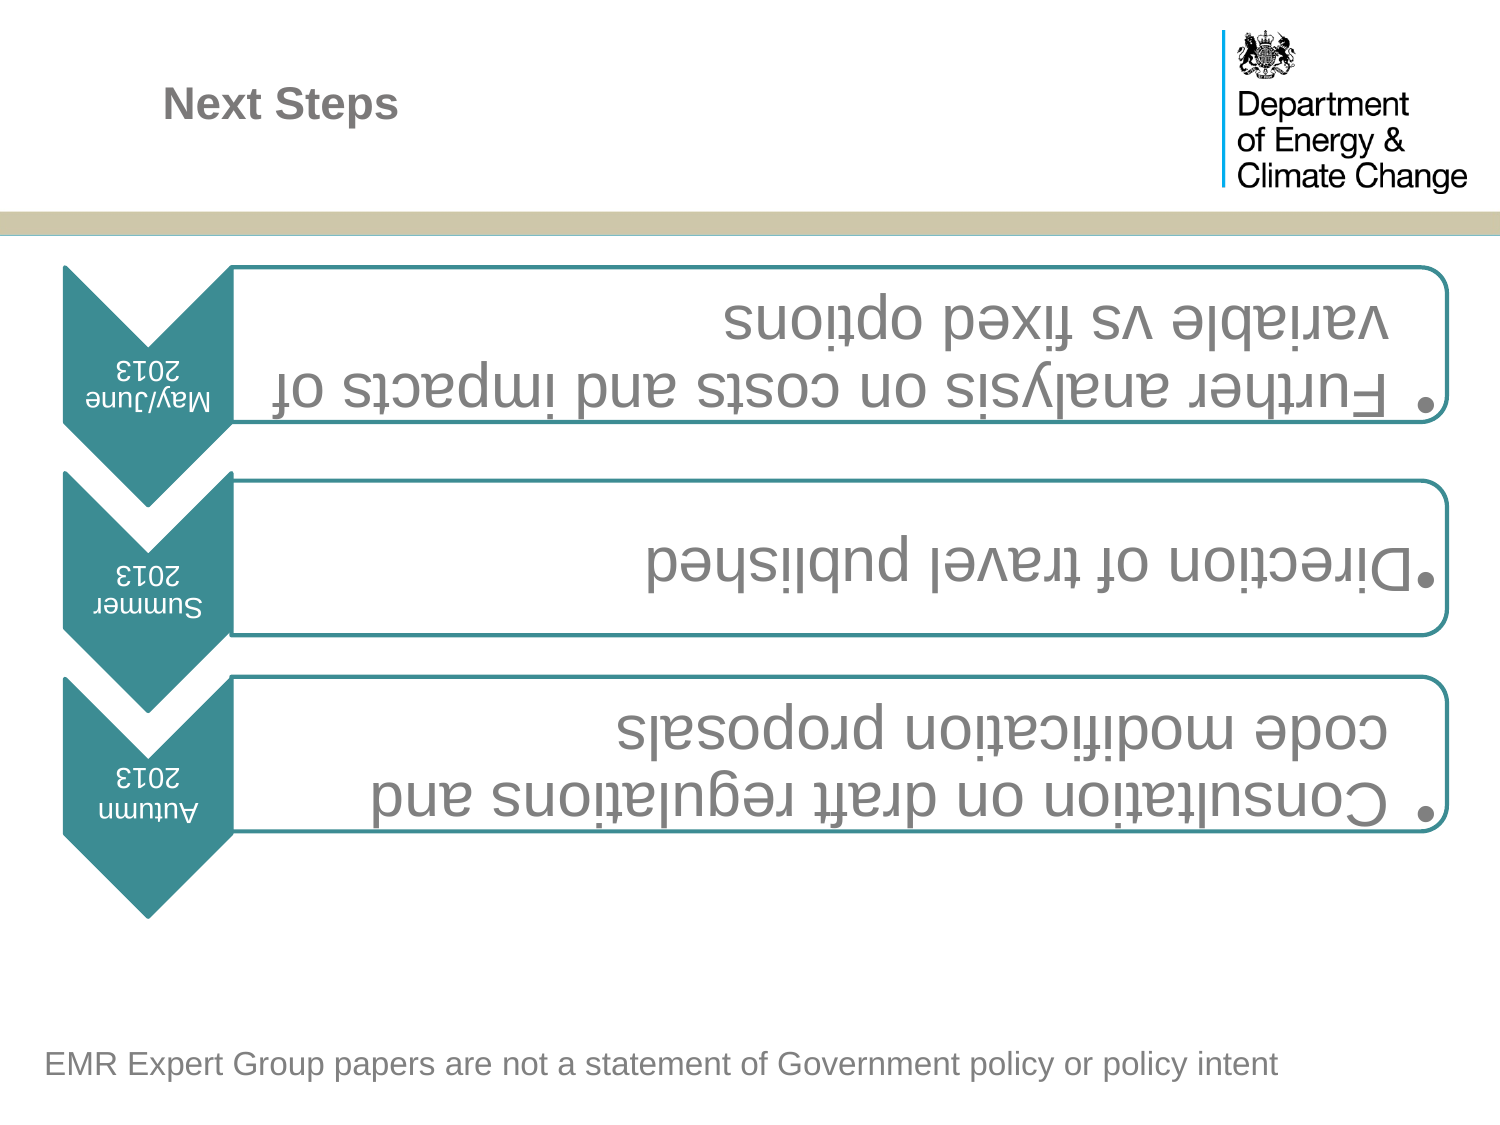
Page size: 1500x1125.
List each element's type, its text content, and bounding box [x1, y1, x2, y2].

text_box EMR Expert Group papers are not a statement of Government policy or policy intent [29, 1034, 1500, 1090]
picture [1222, 30, 1467, 194]
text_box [64, 266, 1448, 918]
title Next Steps [147, 66, 1034, 150]
picture [0, 208, 1500, 236]
